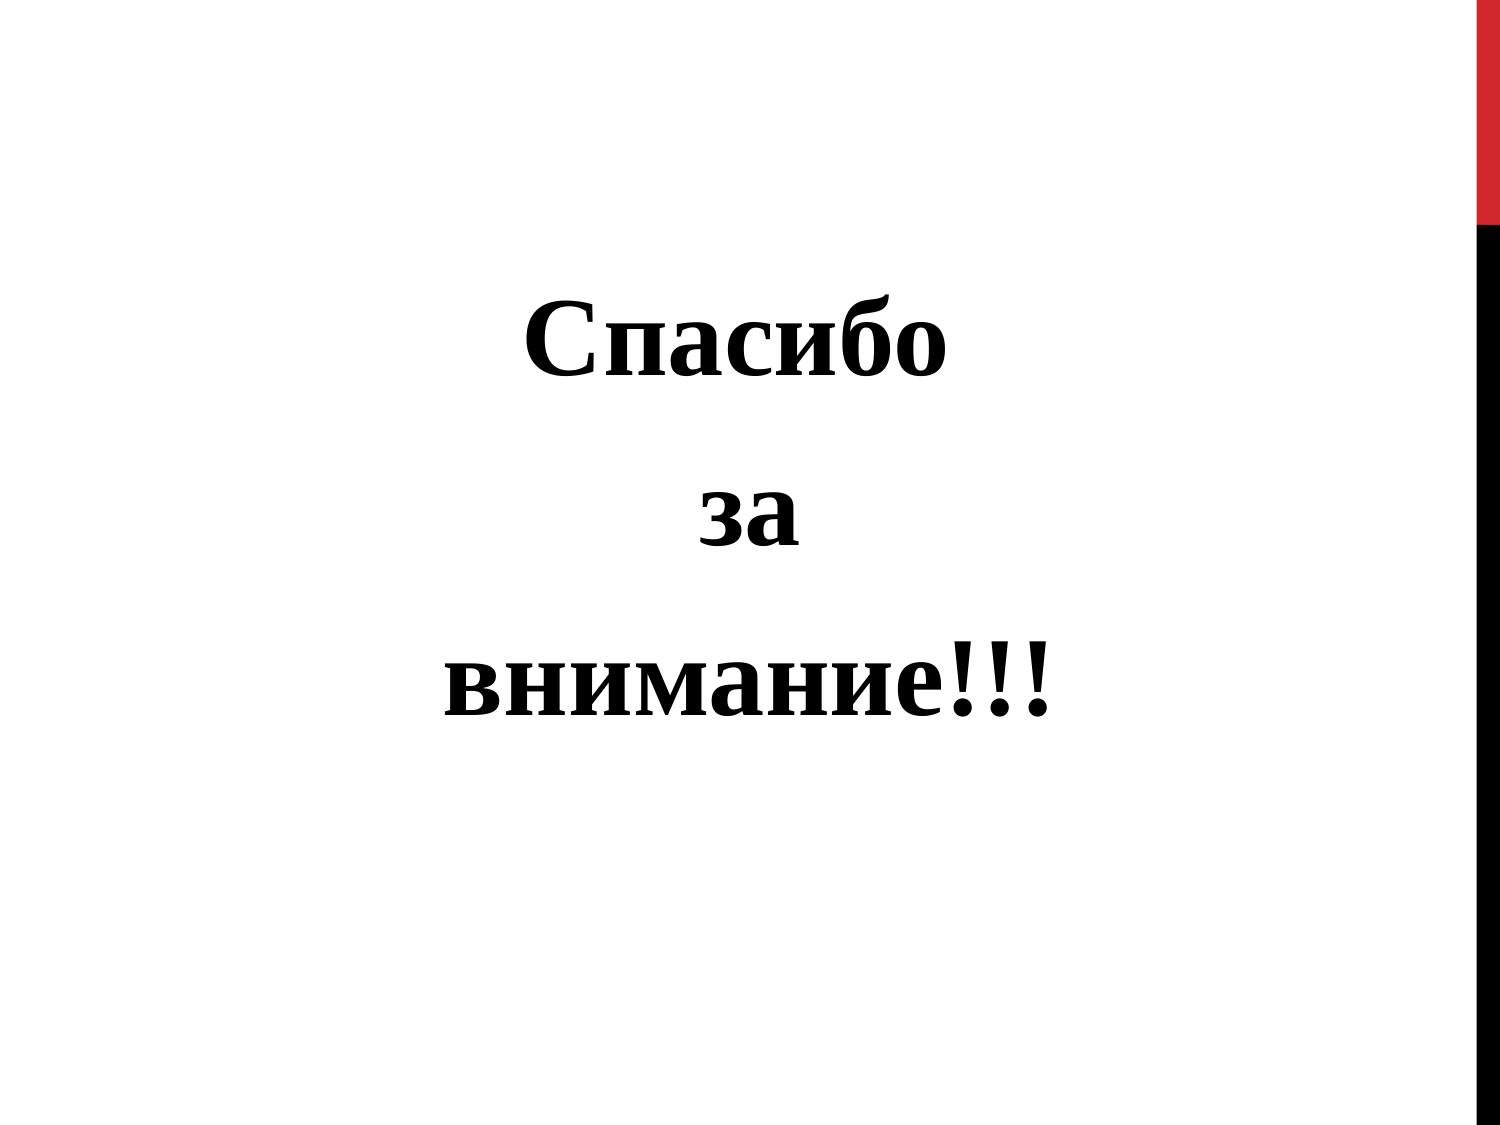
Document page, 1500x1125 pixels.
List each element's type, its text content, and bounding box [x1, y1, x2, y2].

list Спасибо за внимание!!! [75, 255, 1425, 1059]
